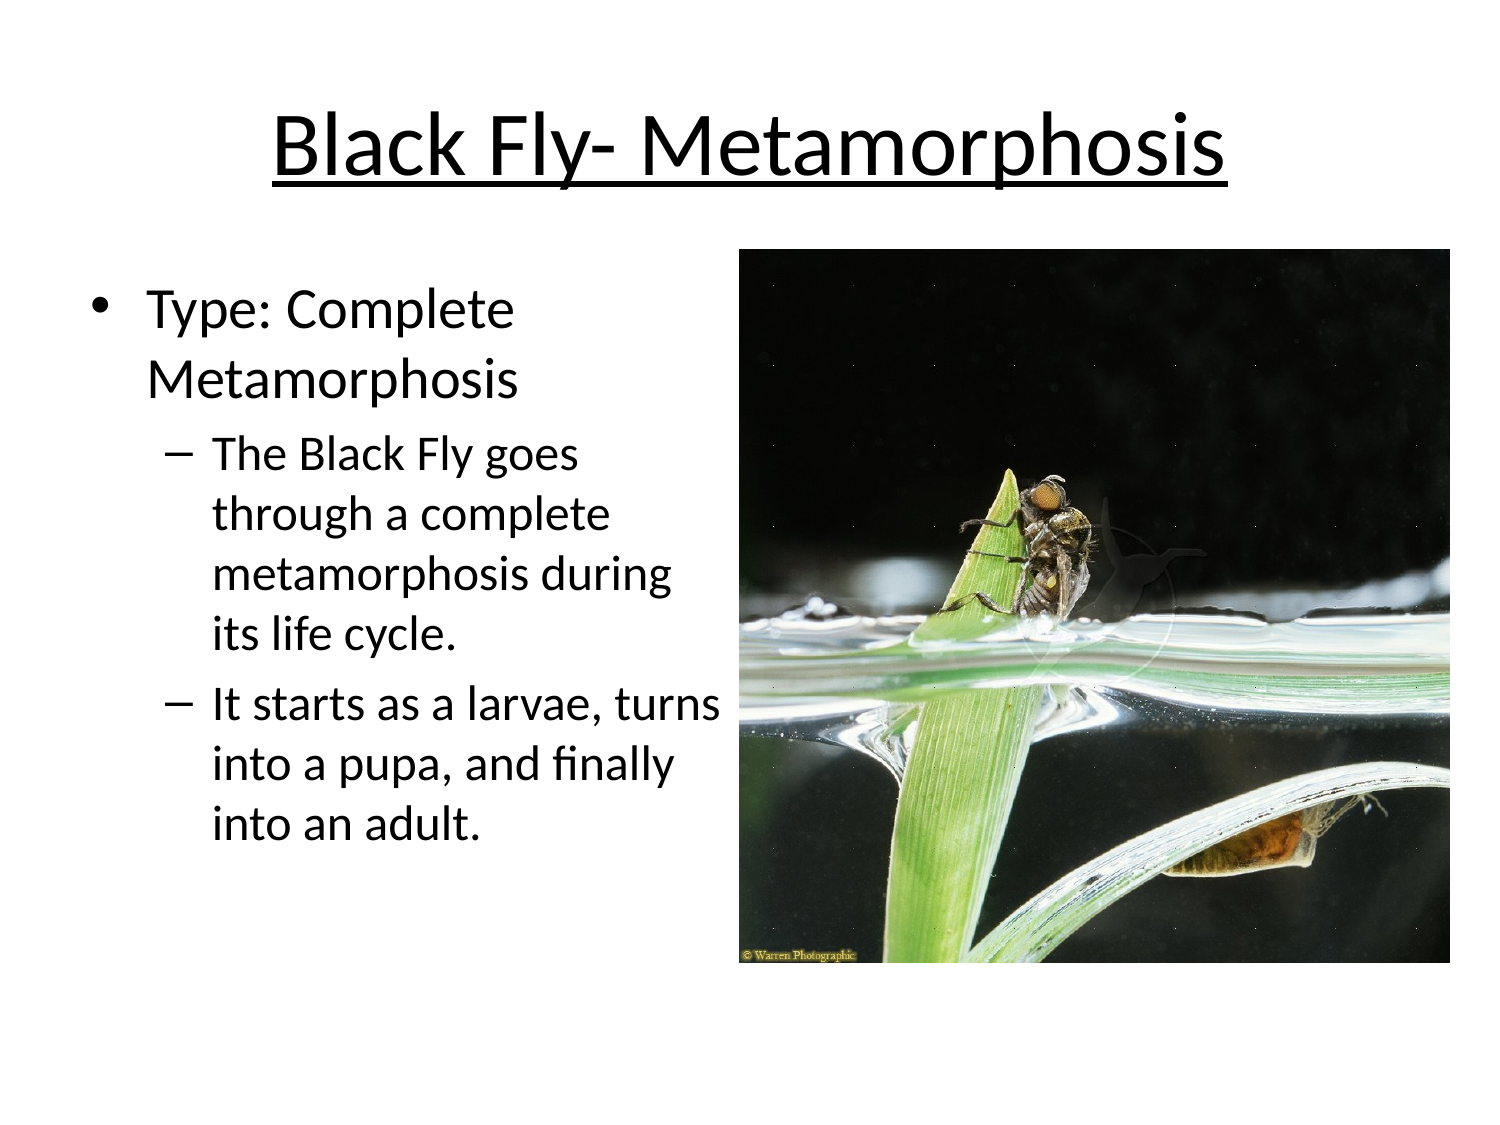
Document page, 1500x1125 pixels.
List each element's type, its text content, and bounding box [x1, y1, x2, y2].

title Black Fly- Metamorphosis [75, 45, 1425, 233]
picture [739, 249, 1451, 963]
list Type: Complete Metamorphosis The Black Fly goes through a complete metamorphosis during its life cycle. It starts as a larvae, turns into a pupa, and finally into an adult. [75, 262, 738, 1005]
